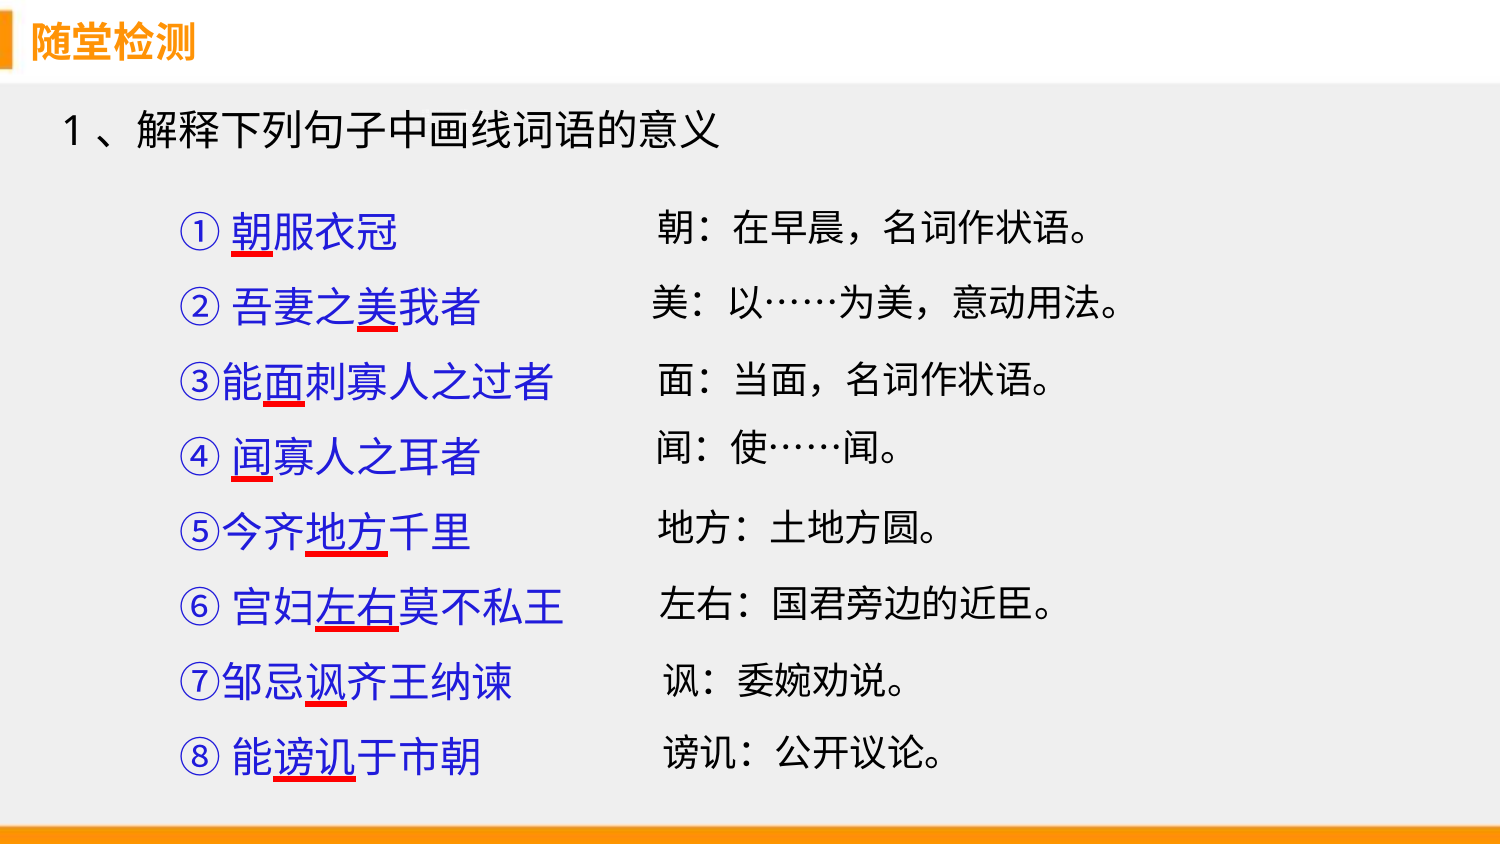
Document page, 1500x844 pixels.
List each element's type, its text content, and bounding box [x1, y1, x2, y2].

text_box 美：以……为美，意动用法。 [636, 271, 1162, 332]
text_box 1、解释下列句子中画线词语的意义 [46, 96, 1049, 162]
text_box 面：当面，名词作状语。 [642, 348, 1094, 408]
text_box 左右：国君旁边的近臣。 [644, 572, 1230, 633]
text_box 闻：使……闻。 [640, 416, 942, 476]
text_box 随堂检测 [15, 0, 239, 82]
text_box 讽：委婉劝说。 [647, 649, 949, 709]
picture [0, 0, 1500, 844]
text_box 谤讥：公开议论。 [647, 721, 986, 782]
text_box 地方：土地方圆。 [642, 496, 981, 557]
text_box ①朝服衣冠 ②吾妻之美我者 ③能面刺寡人之过者 ④闻寡人之耳者 ⑤今齐地方千里 ⑥宫妇左右莫不私王 ⑦邹忌讽齐王纳谏 ⑧能谤讥于市朝 [164, 173, 608, 789]
text_box 朝：在早晨，名词作状语。 [642, 196, 1132, 257]
